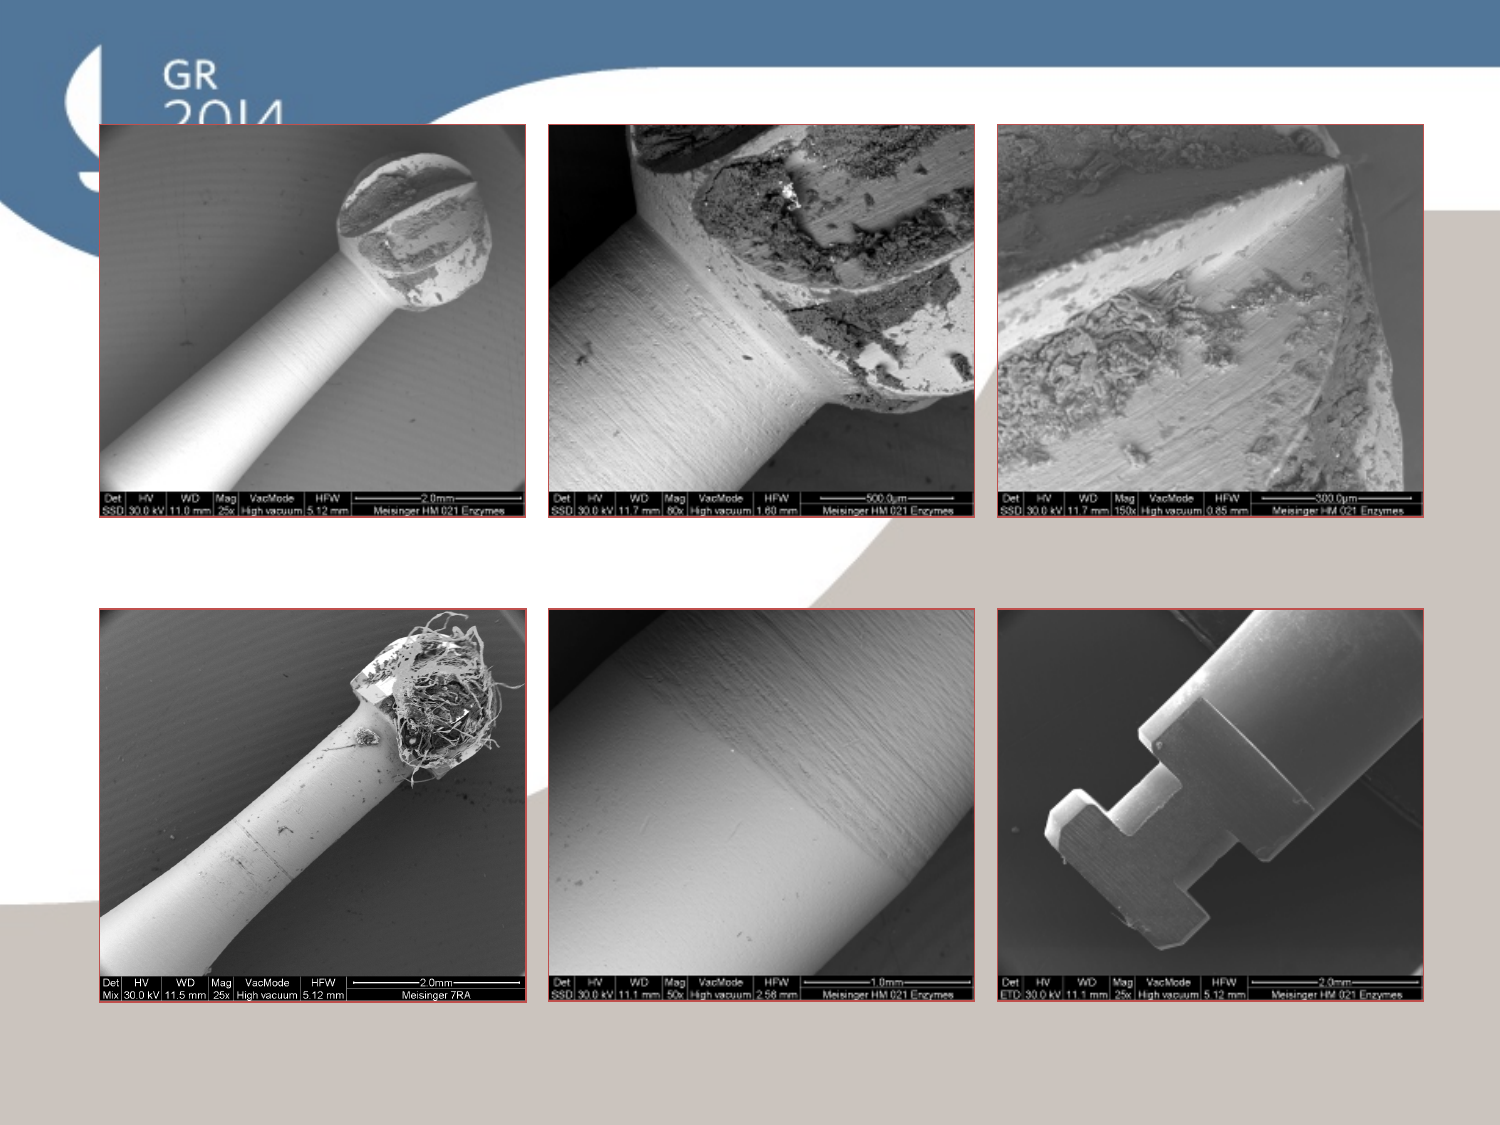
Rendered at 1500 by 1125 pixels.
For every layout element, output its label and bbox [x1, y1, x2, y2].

picture [997, 124, 1423, 517]
picture [548, 609, 974, 1001]
picture [997, 609, 1423, 1001]
picture [100, 609, 526, 1002]
picture [548, 124, 974, 517]
picture [99, 124, 525, 517]
